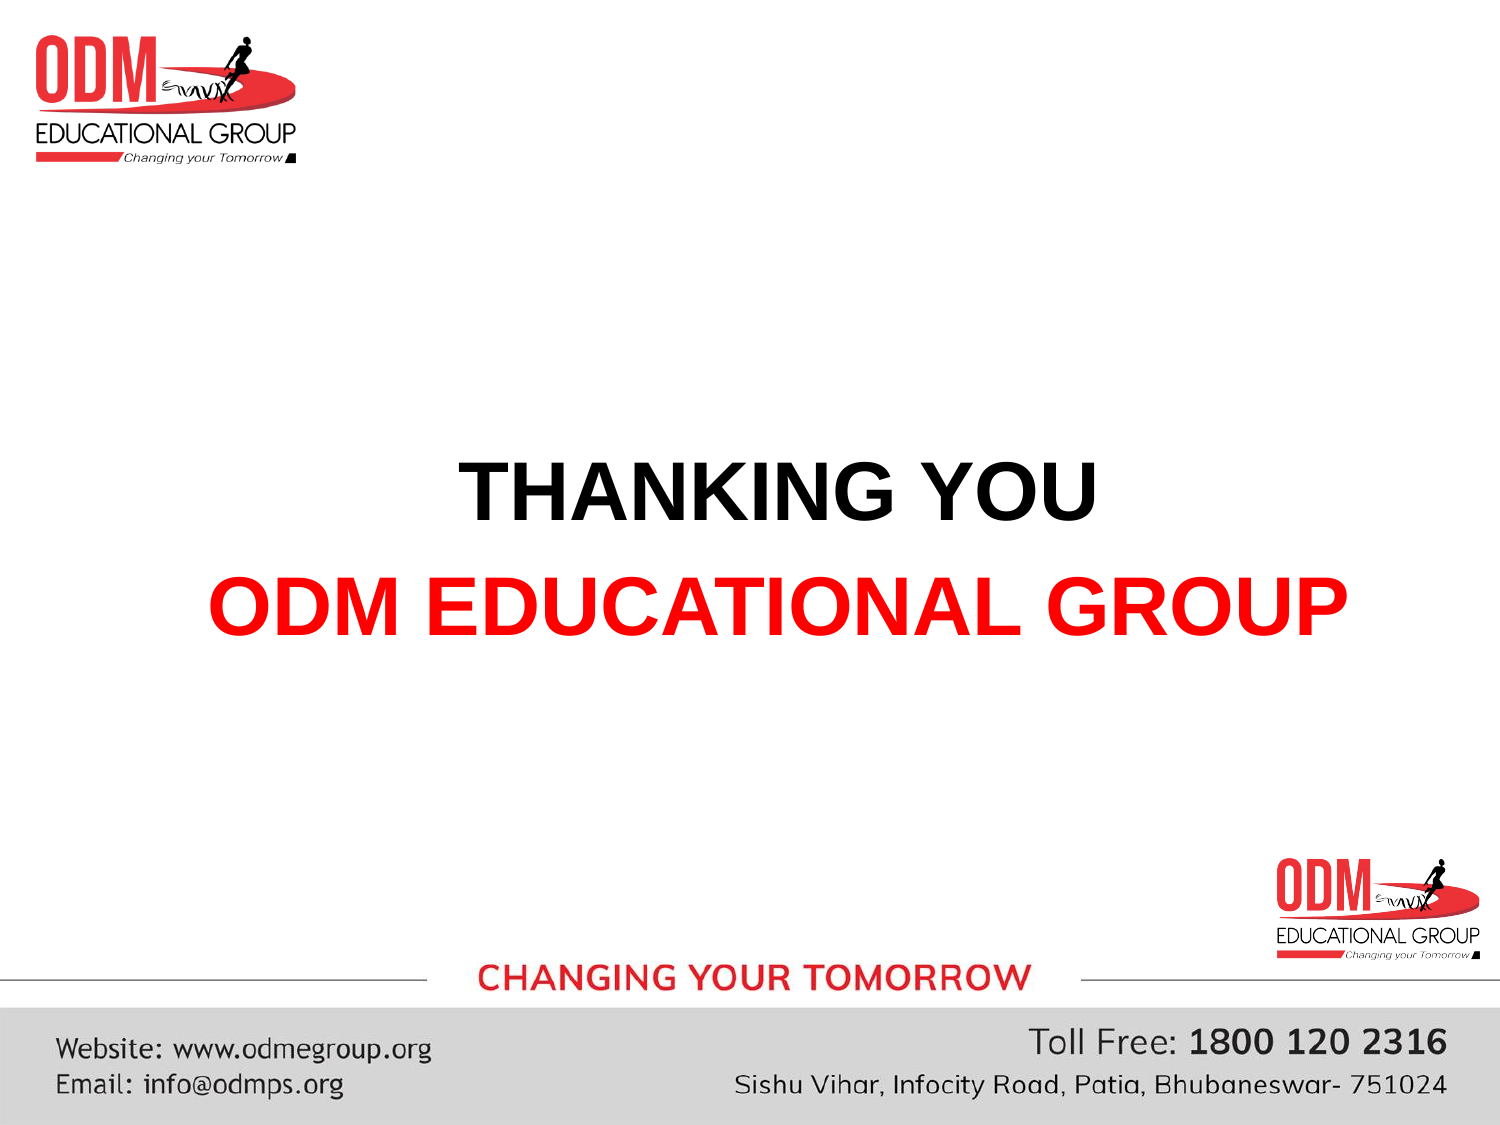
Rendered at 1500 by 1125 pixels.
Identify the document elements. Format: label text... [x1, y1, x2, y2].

picture [0, 858, 1500, 1125]
text_box THANKING YOU ODM EDUCATIONAL GROUP [101, 262, 1382, 847]
picture [36, 35, 296, 164]
